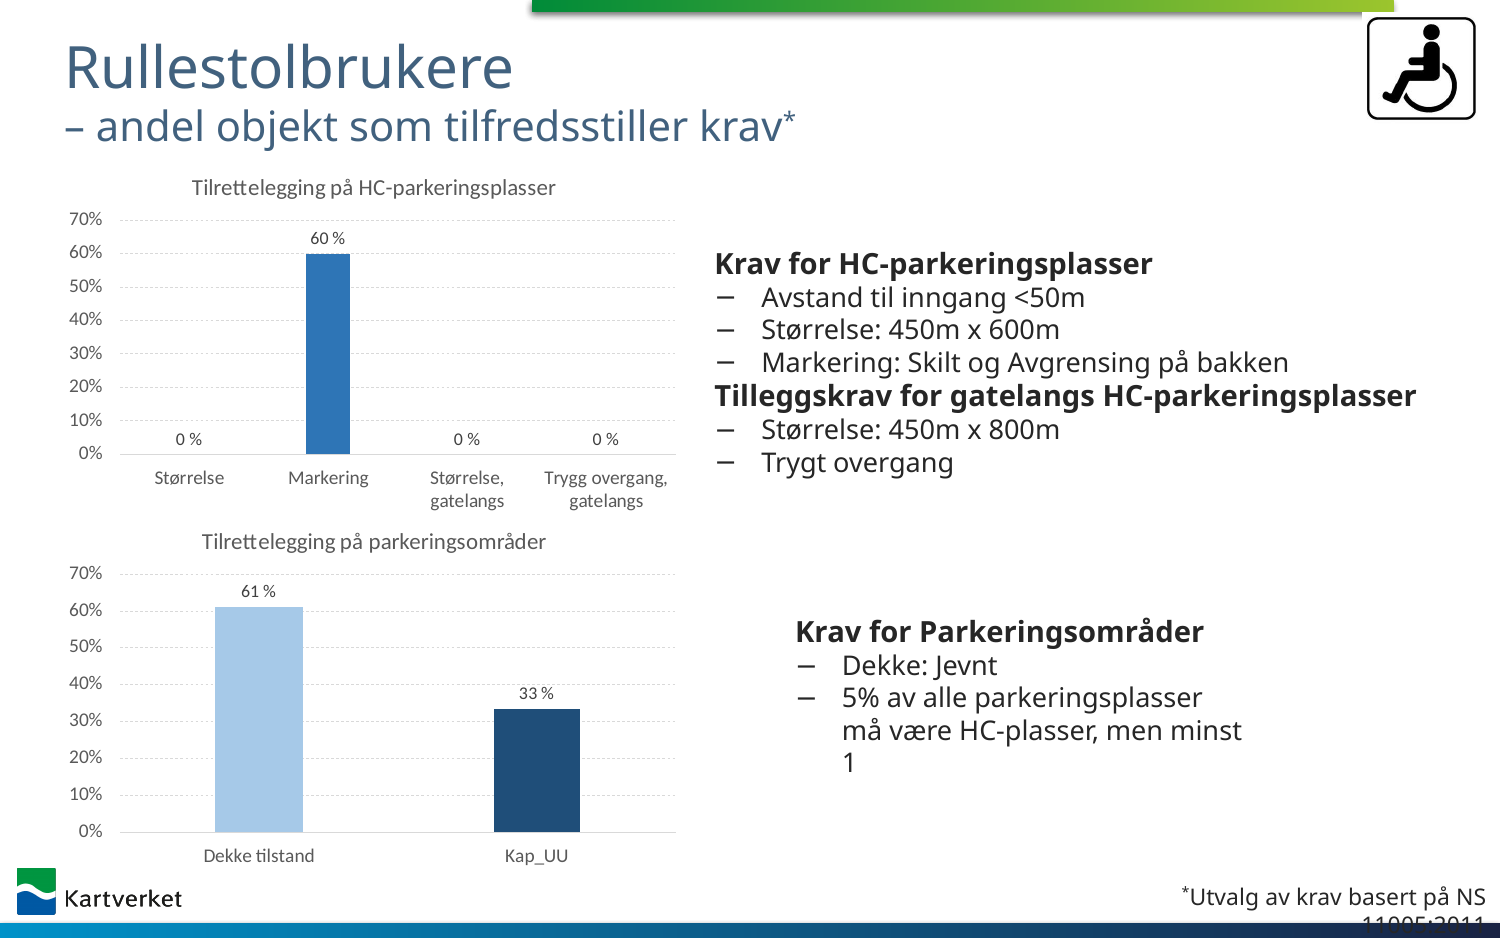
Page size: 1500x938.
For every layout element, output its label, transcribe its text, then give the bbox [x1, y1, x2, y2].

picture [62, 520, 687, 874]
text_box Krav for HC-parkeringsplasser Avstand til inngang <50m Størrelse: 450m x 600m Markering: Skilt og Avgrensing på bakken Tilleggskrav for gatelangs HC-parkeringsplasser Størrelse: 450m x 800m Trygt overgang [699, 237, 1433, 485]
text_box Rullestolbrukere – andel objekt som tilfredsstiller krav* [49, 25, 1431, 158]
text_box *Utvalg av krav basert på NS 11005:2011 [1068, 873, 1500, 938]
picture [1362, 12, 1481, 126]
picture [62, 166, 687, 519]
text_box Krav for Parkeringsområder Dekke: Jevnt 5% av alle parkeringsplasser må være HC-plasser, men minst 1 [780, 605, 1261, 786]
